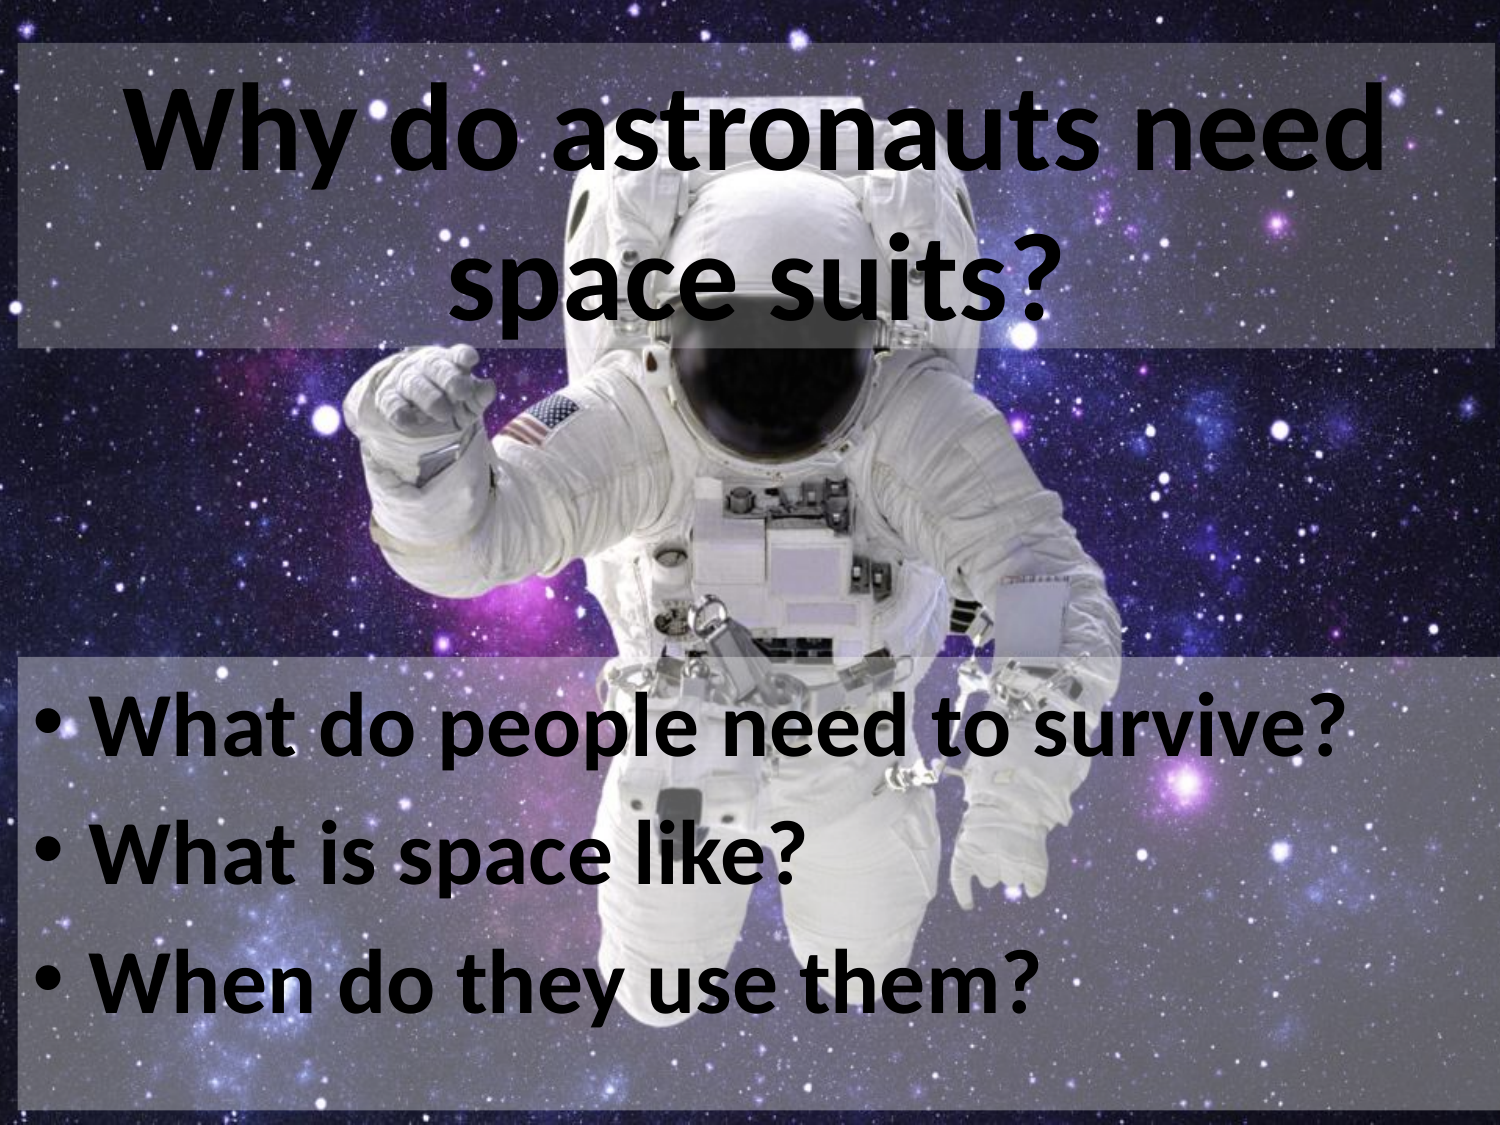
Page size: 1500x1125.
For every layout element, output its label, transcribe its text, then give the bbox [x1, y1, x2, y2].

title Why do astronauts need space suits? [17, 42, 1496, 349]
text_box [0, 0, 1500, 1125]
list What do people need to survive? What is space like? When do they use them? [17, 656, 1500, 1111]
